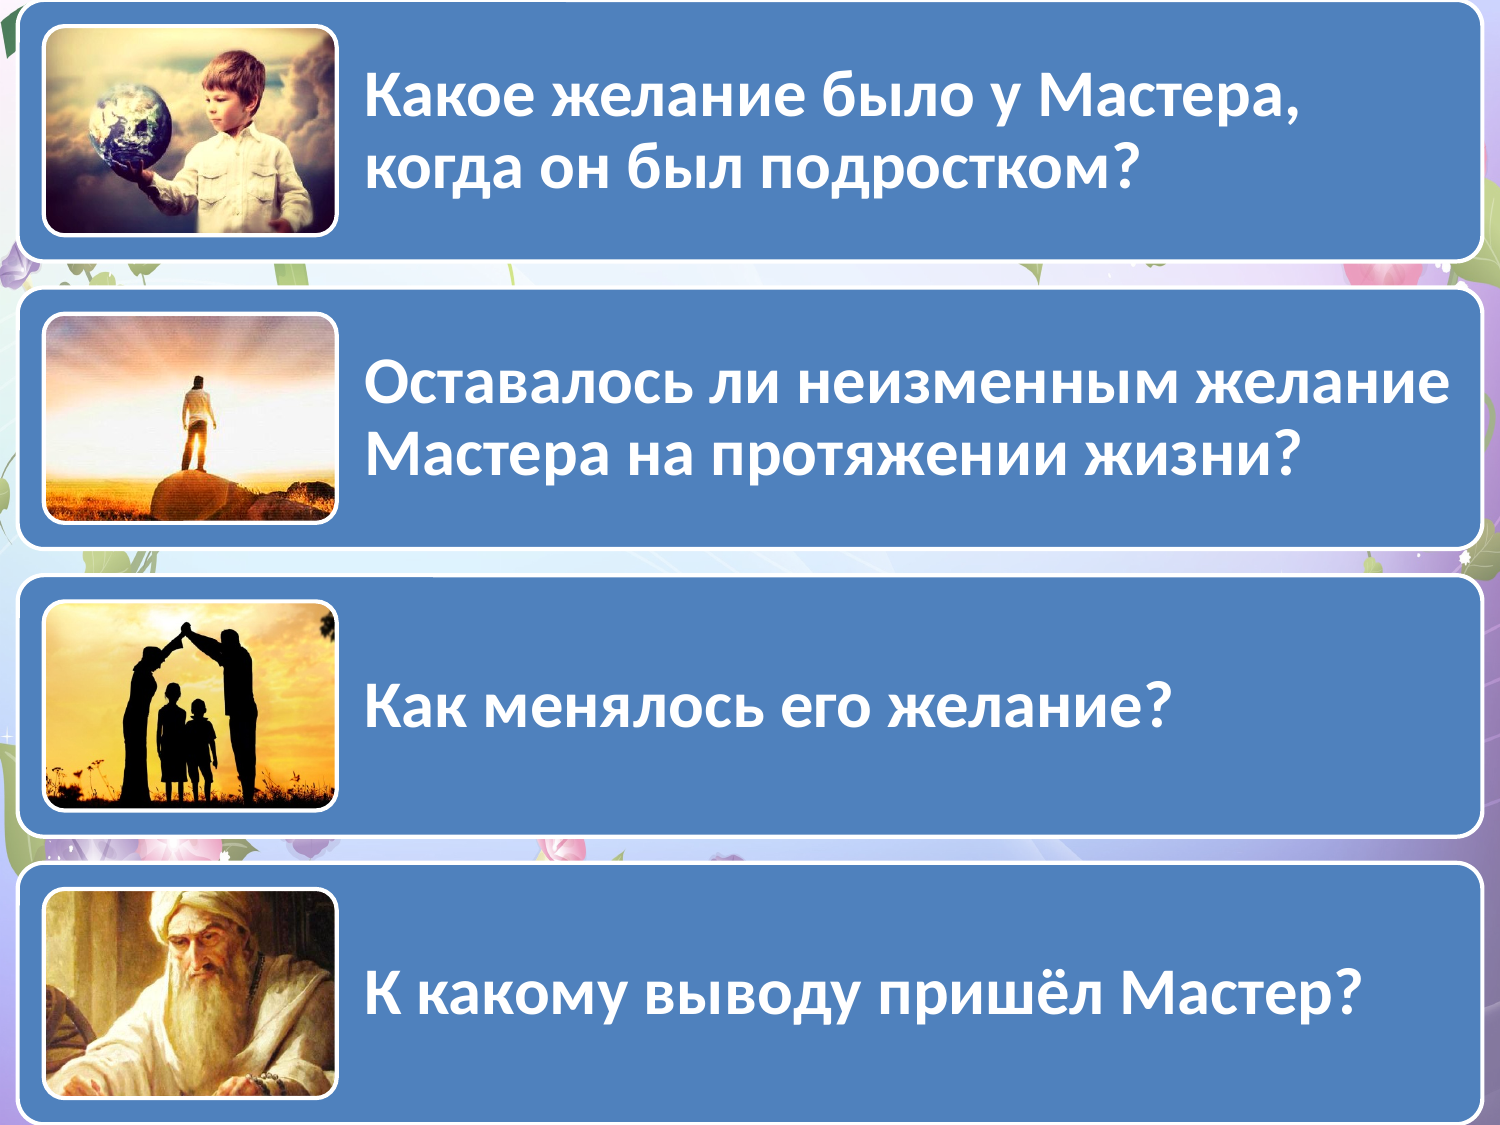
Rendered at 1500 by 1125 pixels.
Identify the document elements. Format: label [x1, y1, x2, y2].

list [17, 0, 1483, 1125]
